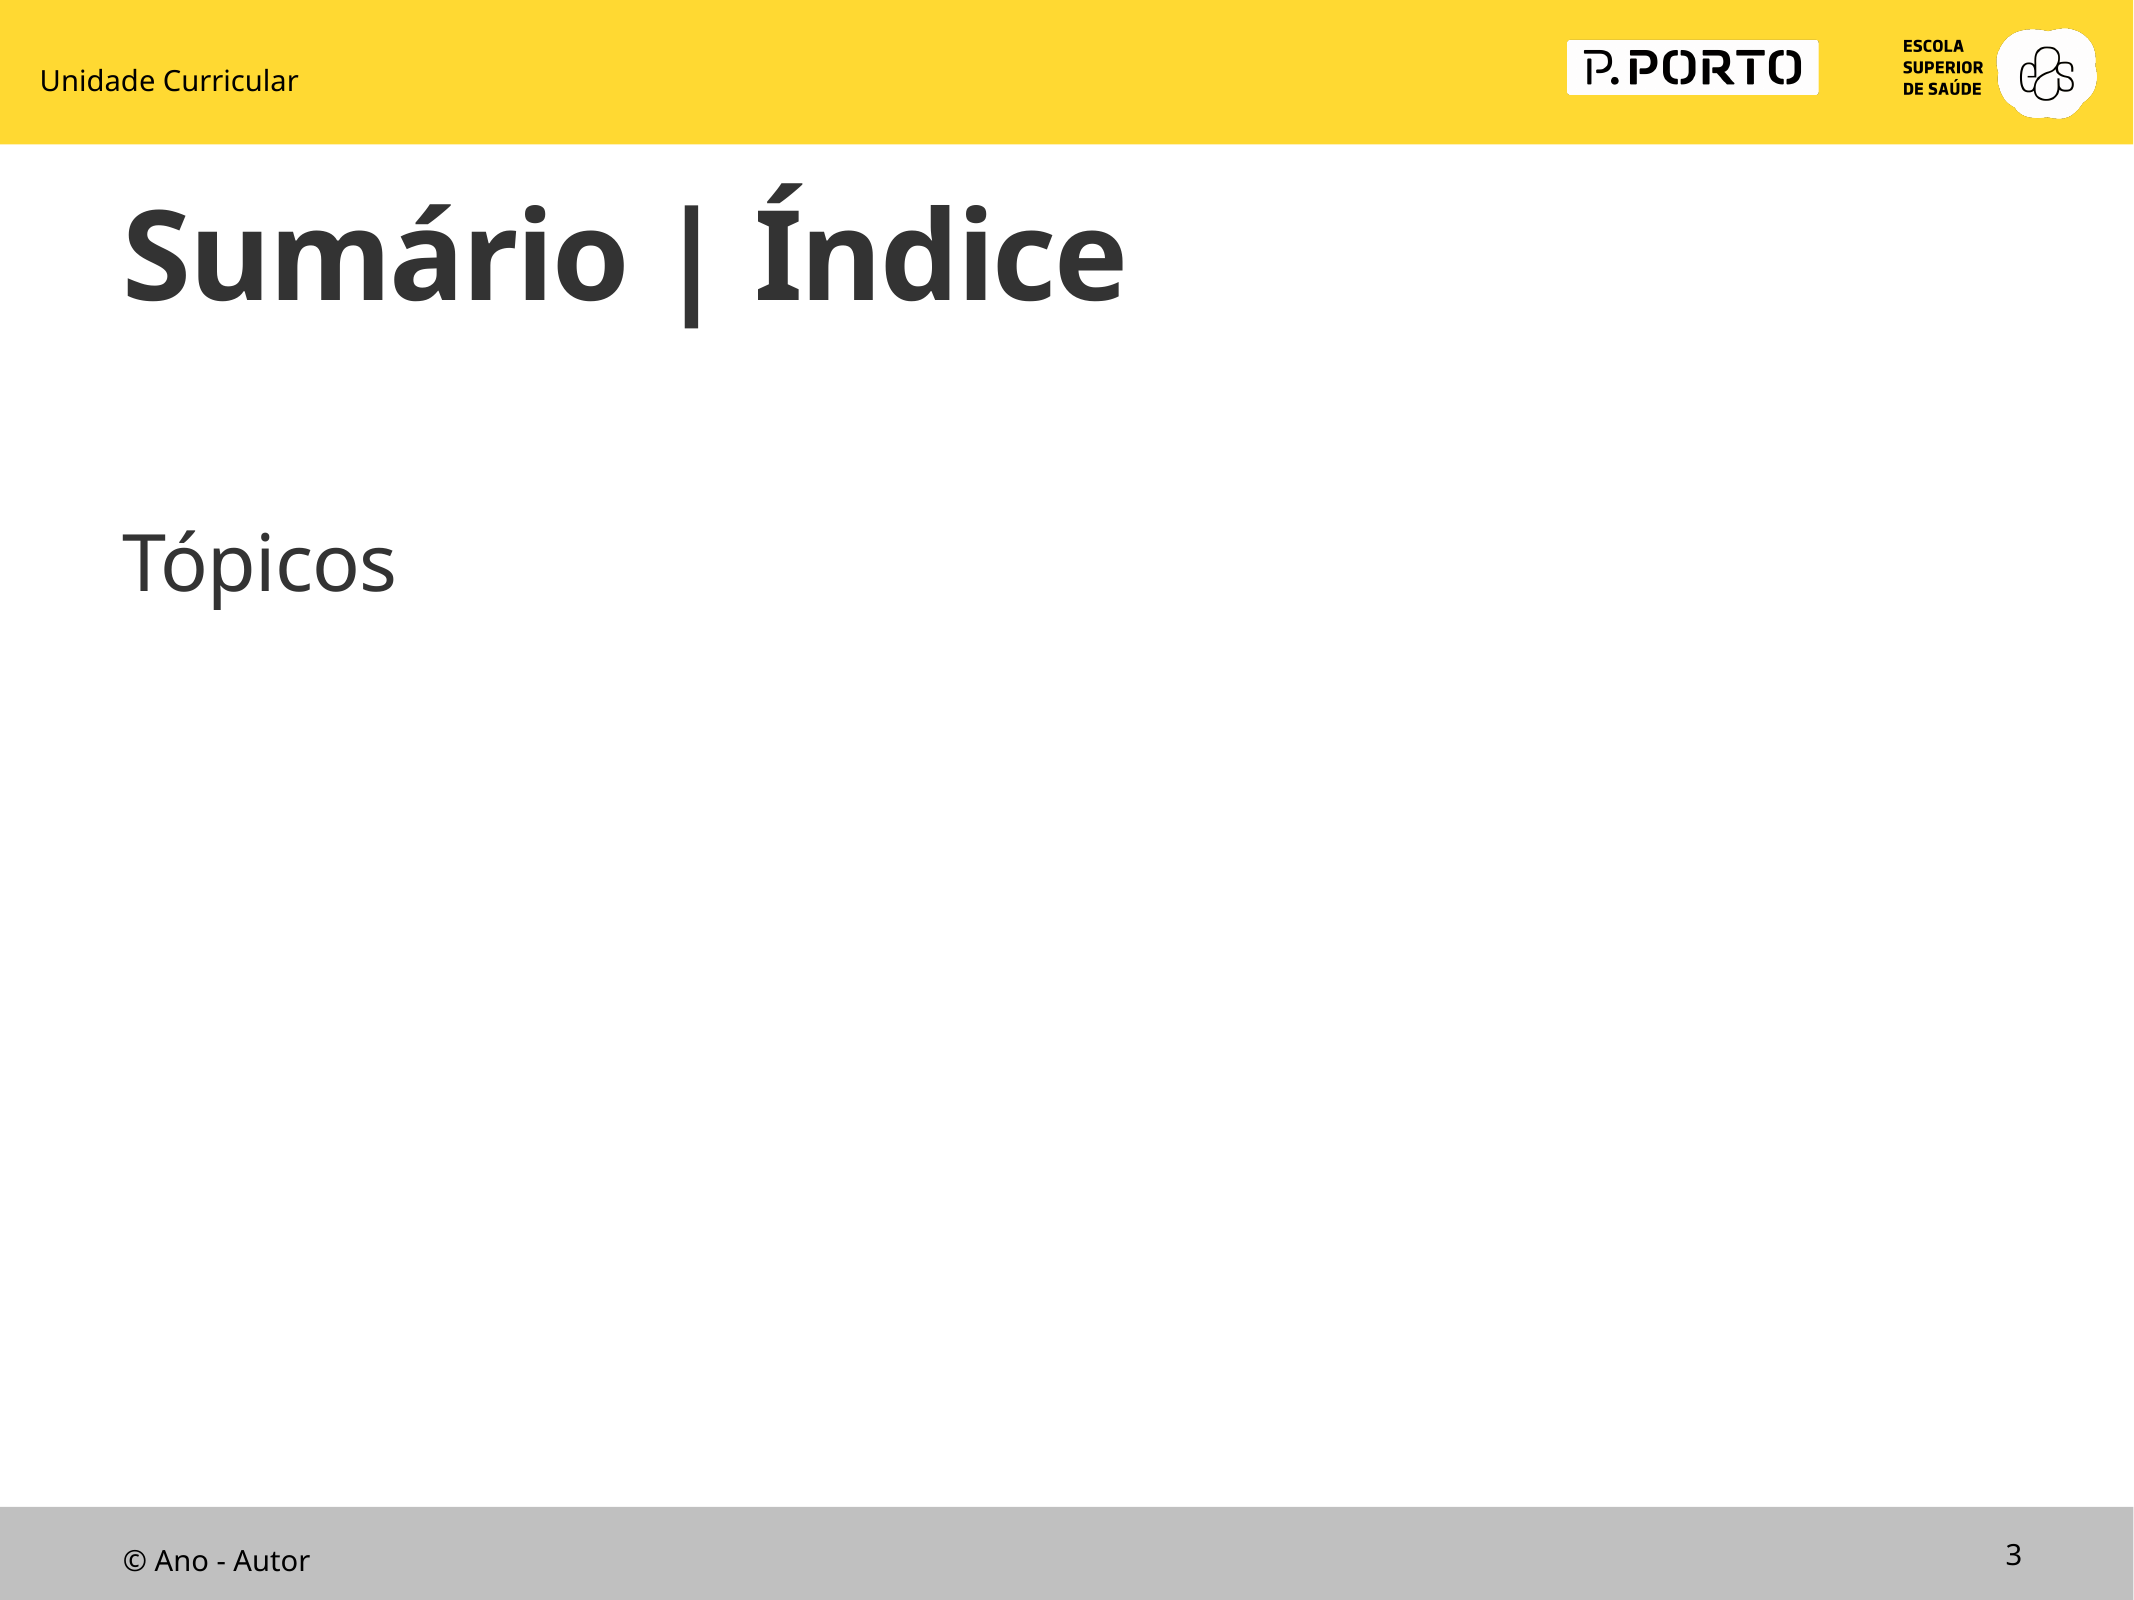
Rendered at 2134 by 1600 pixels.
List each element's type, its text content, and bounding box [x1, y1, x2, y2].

list Tópicos [114, 484, 2020, 1486]
title Sumário | Índice [114, 195, 2020, 363]
text_box Unidade Curricular [31, 30, 679, 106]
slide_number 3 [1996, 1531, 2032, 1585]
picture [1567, 28, 2097, 119]
